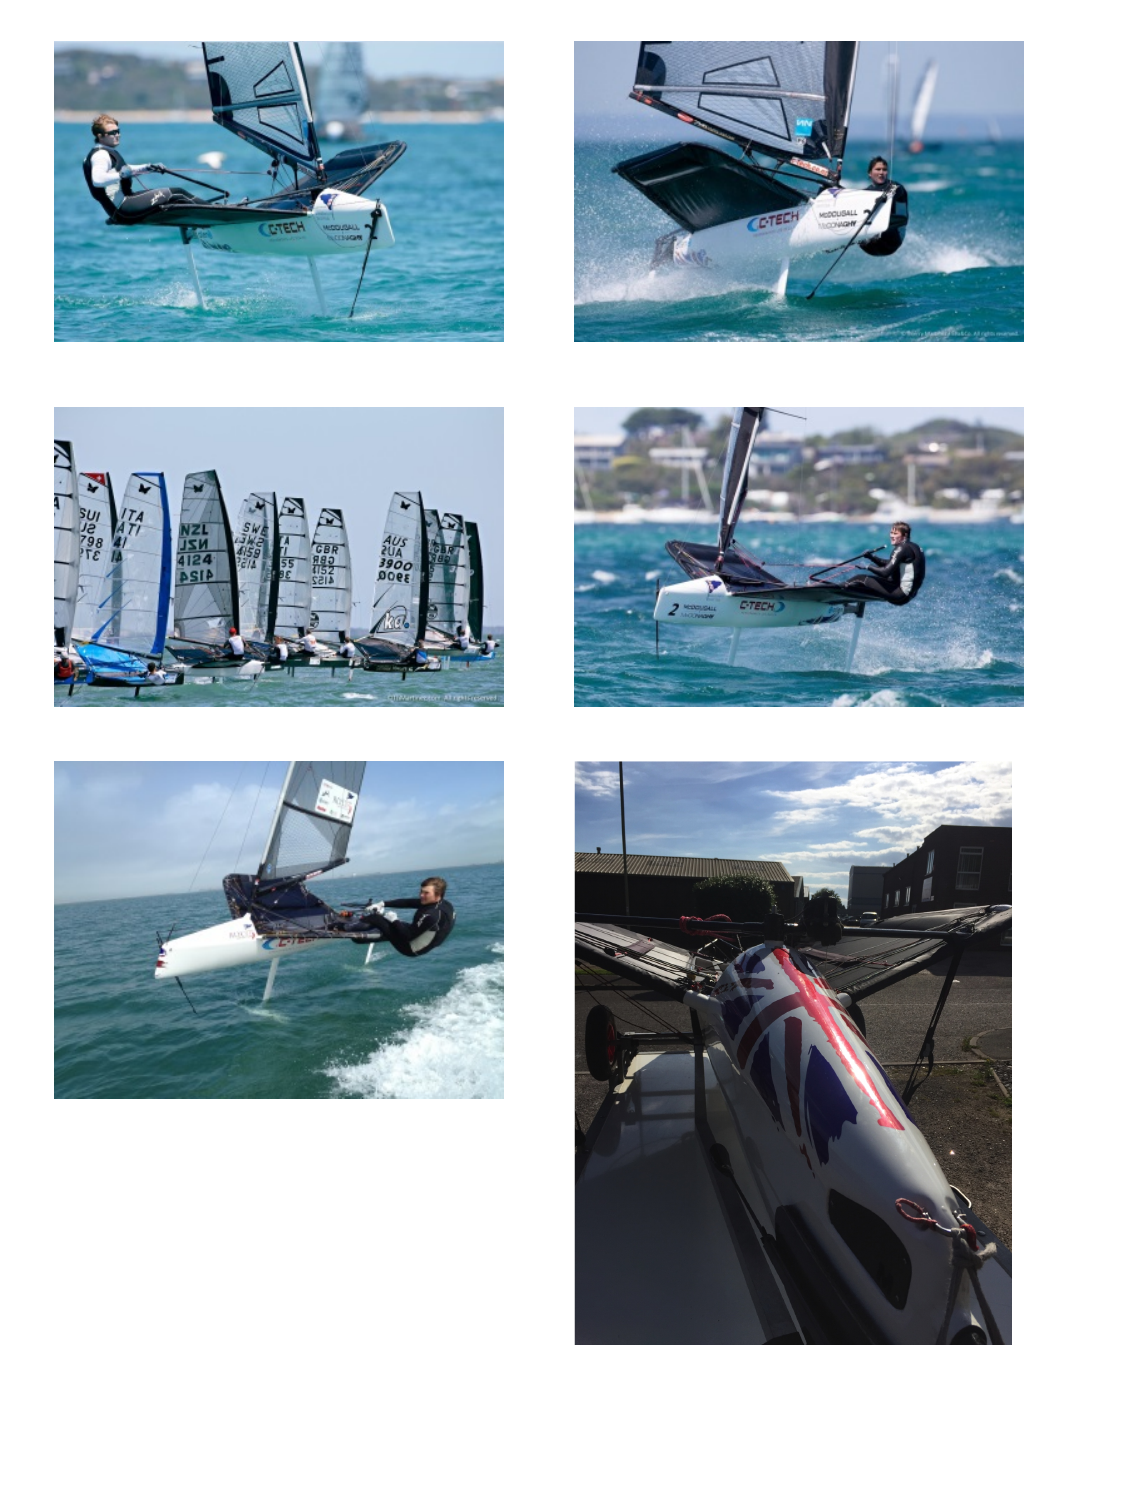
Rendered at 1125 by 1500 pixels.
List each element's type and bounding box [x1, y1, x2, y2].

picture [574, 407, 1024, 708]
picture [54, 761, 1085, 1344]
picture [54, 41, 504, 342]
picture [574, 41, 1024, 342]
picture [54, 407, 504, 707]
